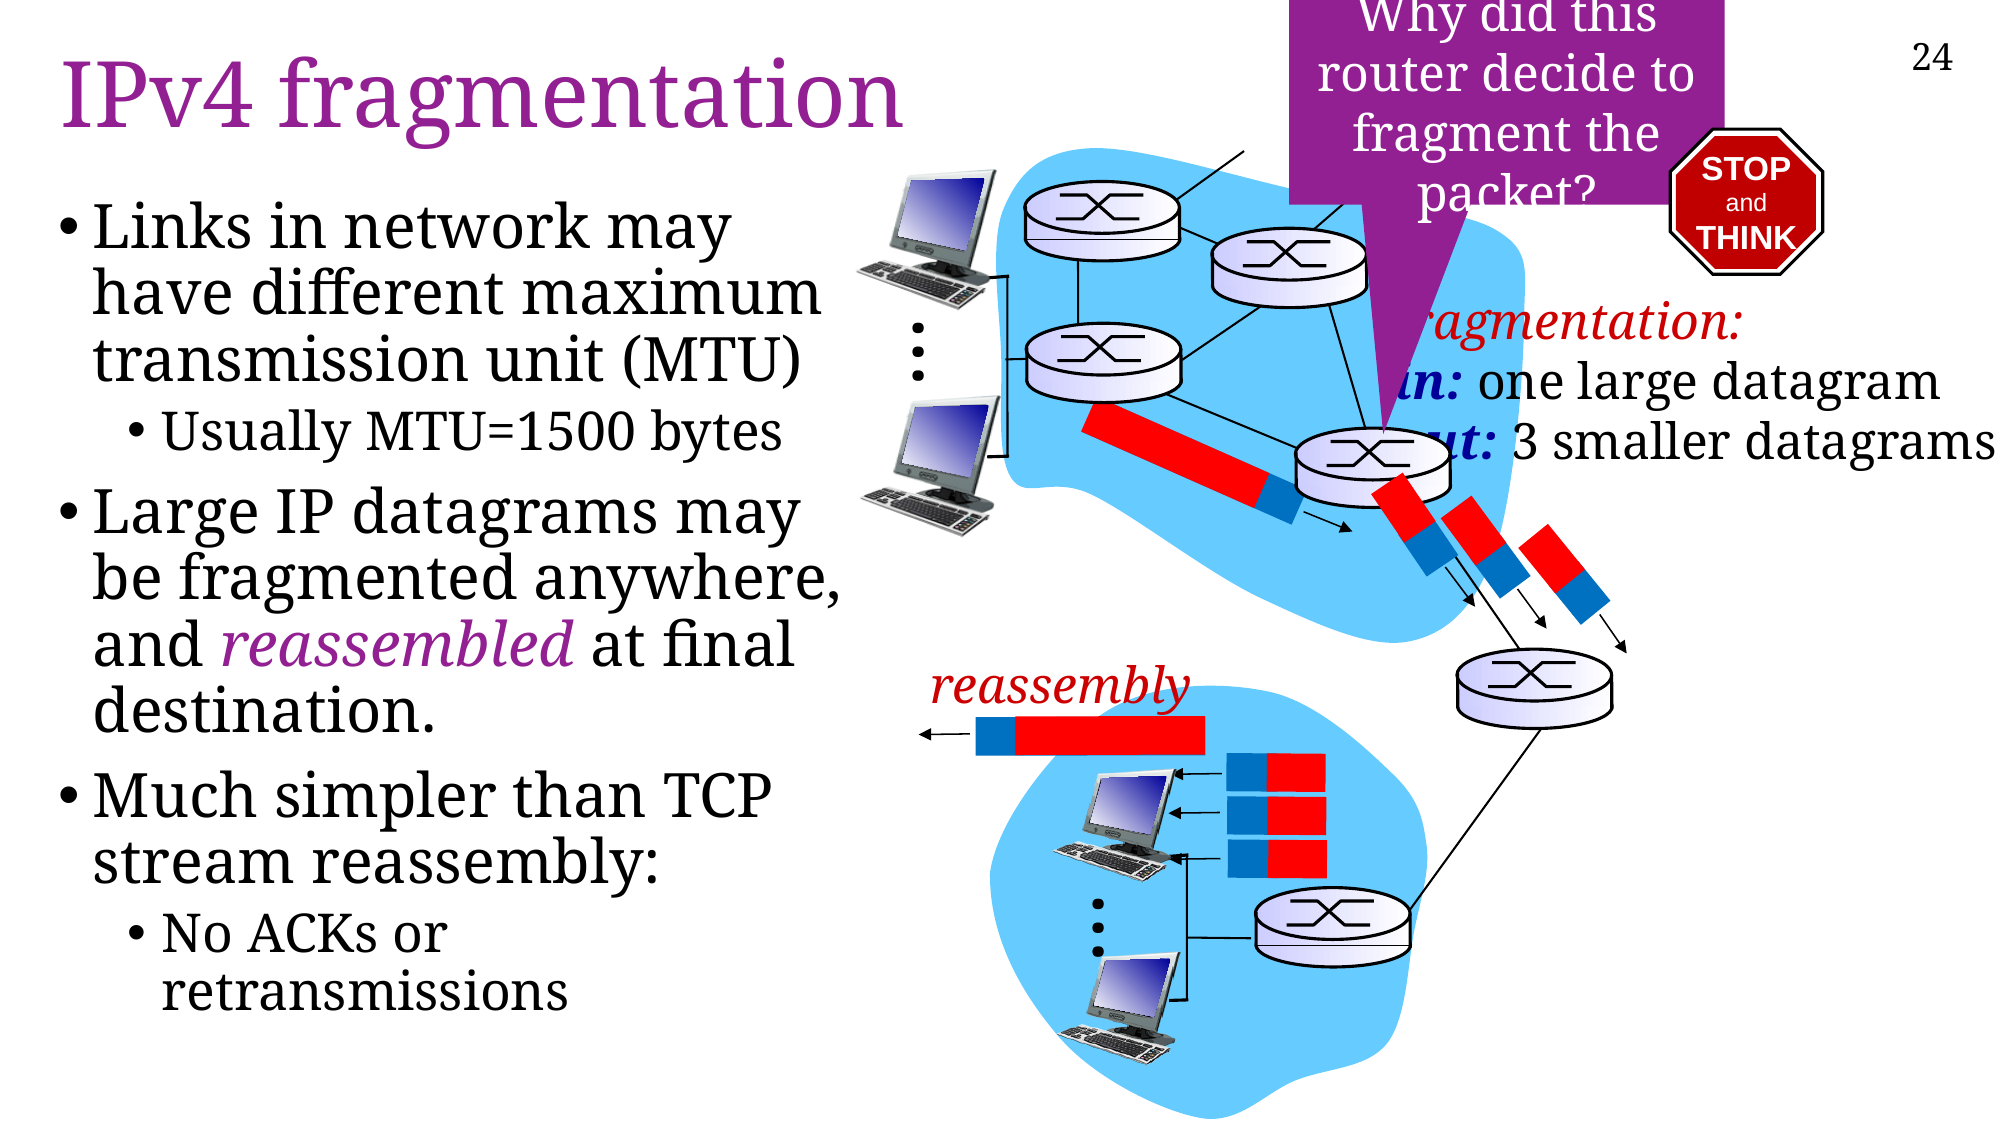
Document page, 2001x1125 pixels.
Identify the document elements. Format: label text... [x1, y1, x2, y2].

text_box Why did this router decide to fragment the packet? [1288, 0, 1726, 145]
title IPv4 fragmentation [45, 25, 1288, 171]
list Links in network may have different maximum transmission unit (MTU) Usually MTU=1500 bytes Large IP datagrams may be fragmented anywhere, and reassembled at final destination. Much simpler than TCP stream reassembly: No ACKs or retransmissions [43, 188, 822, 1106]
title IPv4 fragmentation [1726, 25, 1955, 171]
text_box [822, 145, 1953, 1125]
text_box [1670, 129, 1823, 275]
